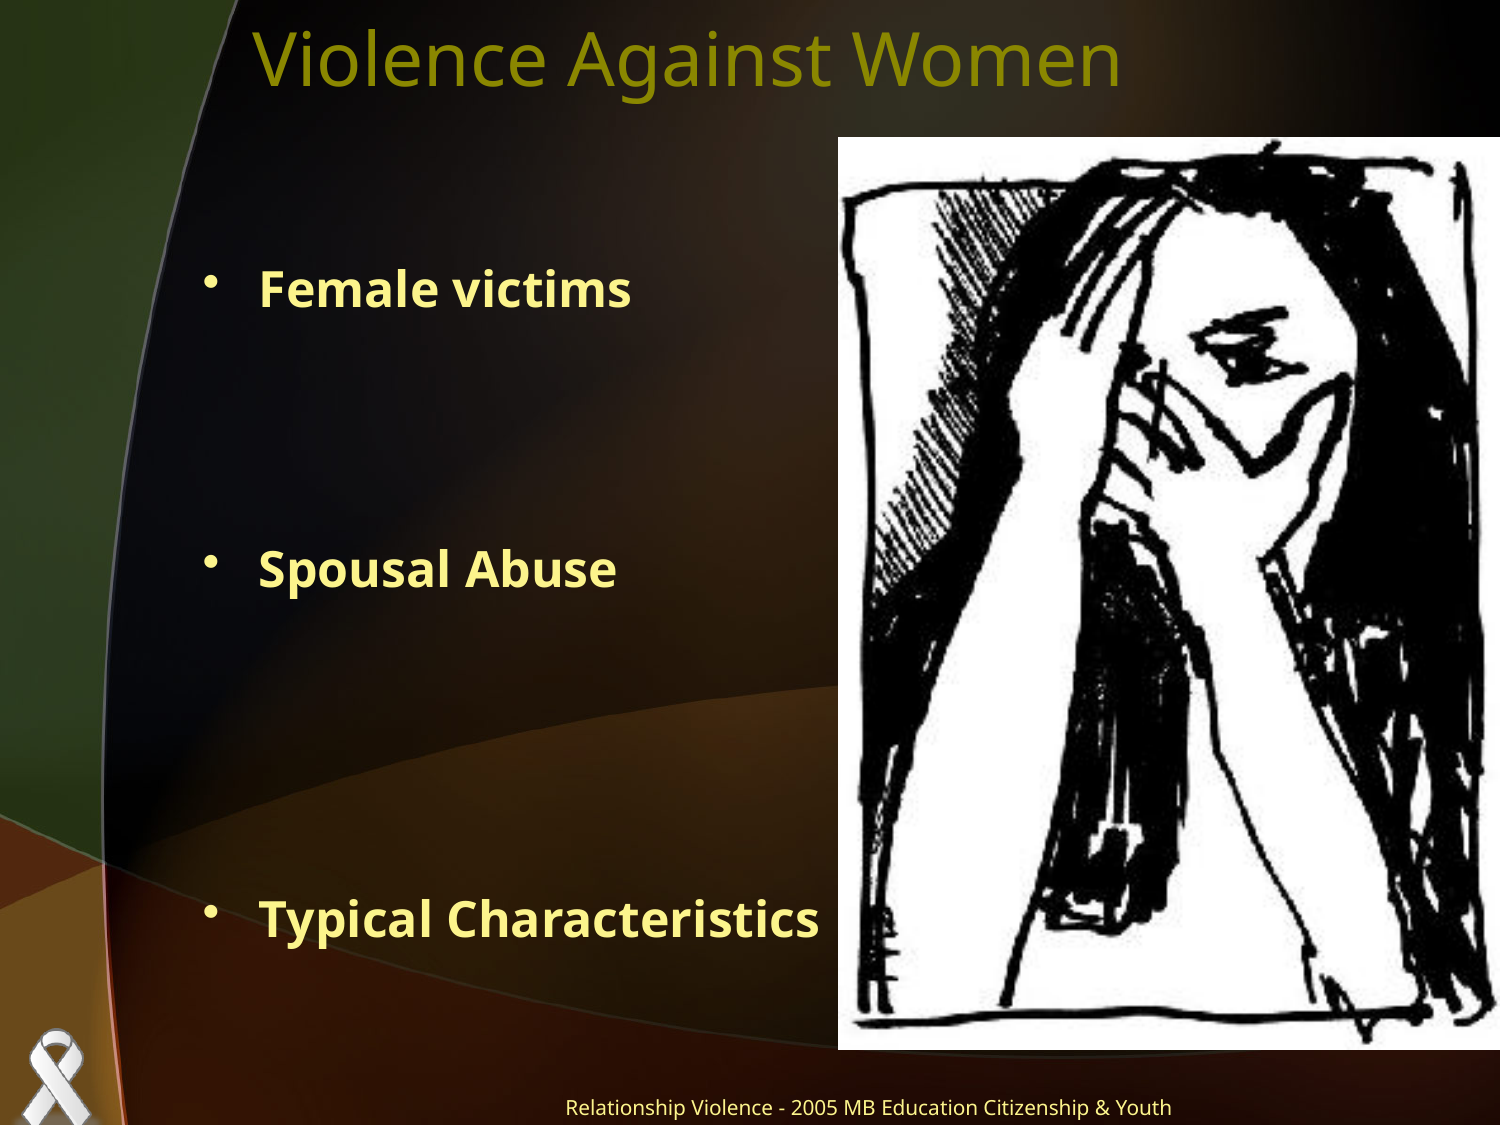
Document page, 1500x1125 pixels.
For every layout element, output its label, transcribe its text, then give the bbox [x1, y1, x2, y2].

picture [0, 0, 1500, 1125]
list Female victims Spousal Abuse Typical Characteristics [187, 249, 832, 901]
title Violence Against Women [237, 0, 1500, 113]
footer Relationship Violence - 2005 MB Education Citizenship & Youth [512, 1087, 1226, 1125]
